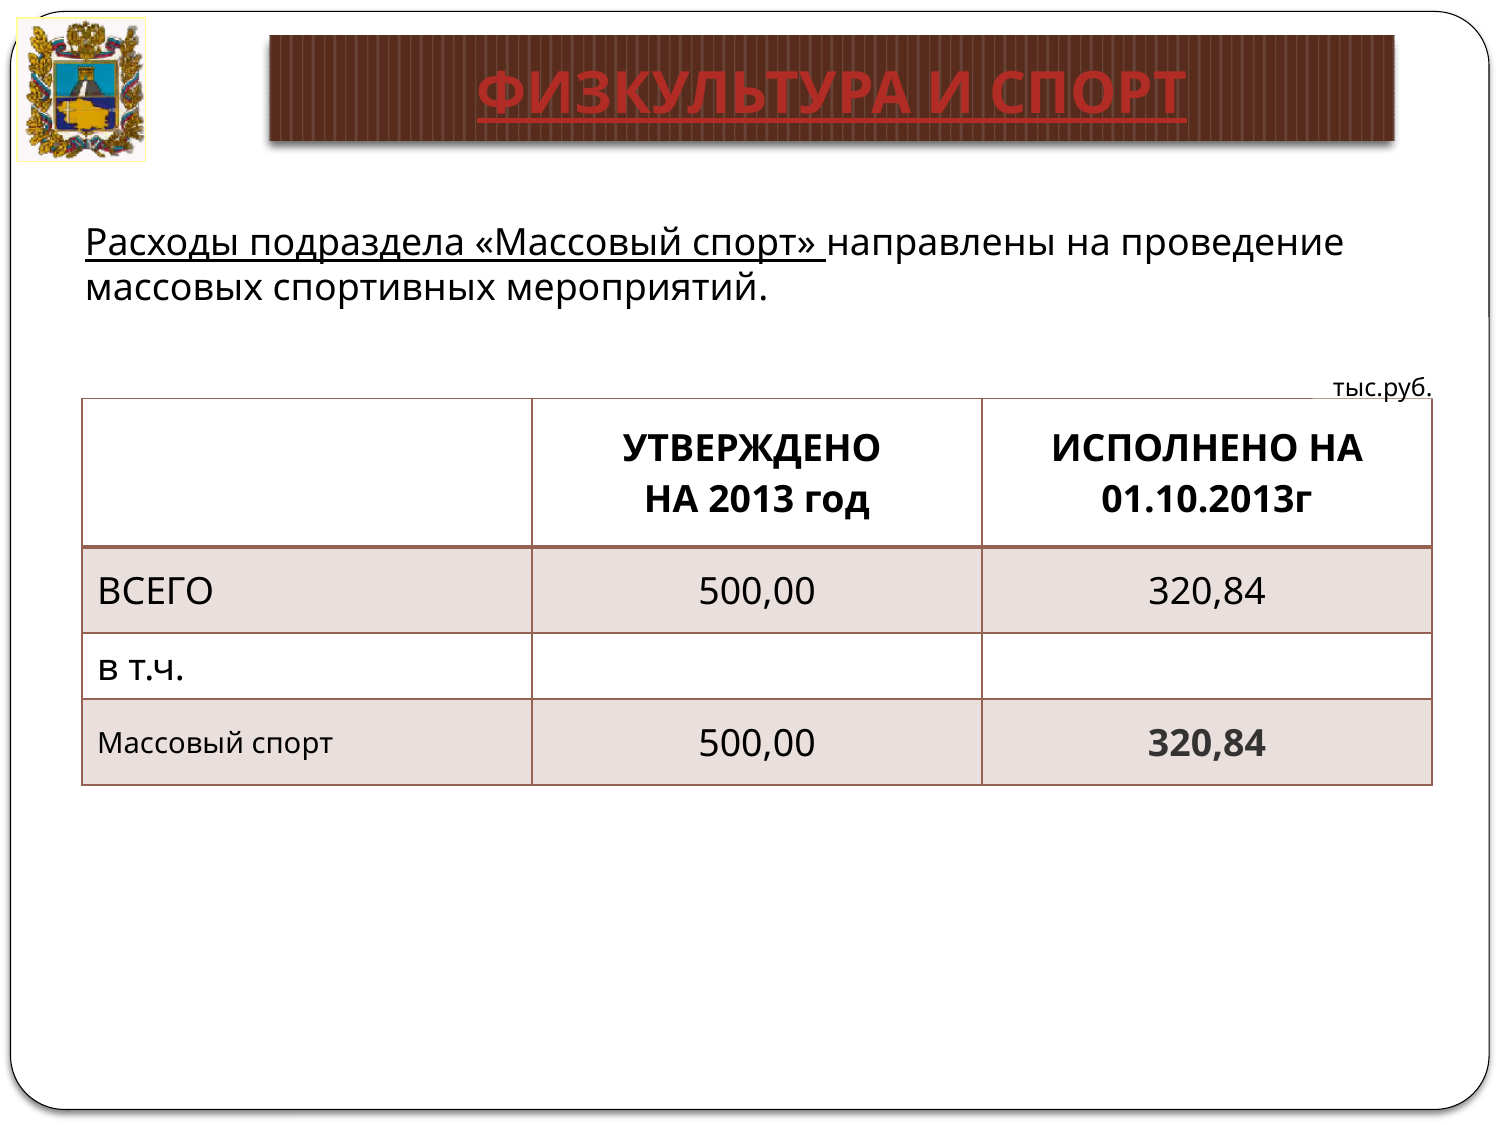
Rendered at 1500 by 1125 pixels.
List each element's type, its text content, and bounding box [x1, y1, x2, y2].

table_cell 500,00 [533, 549, 981, 632]
table_cell 320,84 [983, 700, 1431, 784]
table_cell 500,00 [533, 700, 981, 784]
table_header УТВЕРЖДЕНО НА 2013 год [533, 399, 981, 545]
table_cell в т.ч. [83, 634, 531, 698]
table_header [83, 399, 531, 545]
picture [17, 18, 145, 162]
table_cell [533, 634, 981, 698]
table_cell 320,84 [983, 549, 1431, 632]
text_box Расходы подраздела «Массовый спорт» направлены на проведение массовых спортивных мероприятий. [70, 210, 1442, 316]
text_box тыс.руб. [1311, 374, 1454, 399]
table_cell [983, 634, 1431, 698]
table_cell Массовый спорт [83, 700, 531, 784]
title ФИЗКУЛЬТУРА И СПОРТ [269, 35, 1395, 141]
table_header ИСПОЛНЕНО НА 01.10.2013г [983, 399, 1431, 545]
table_cell ВСЕГО [83, 549, 531, 632]
